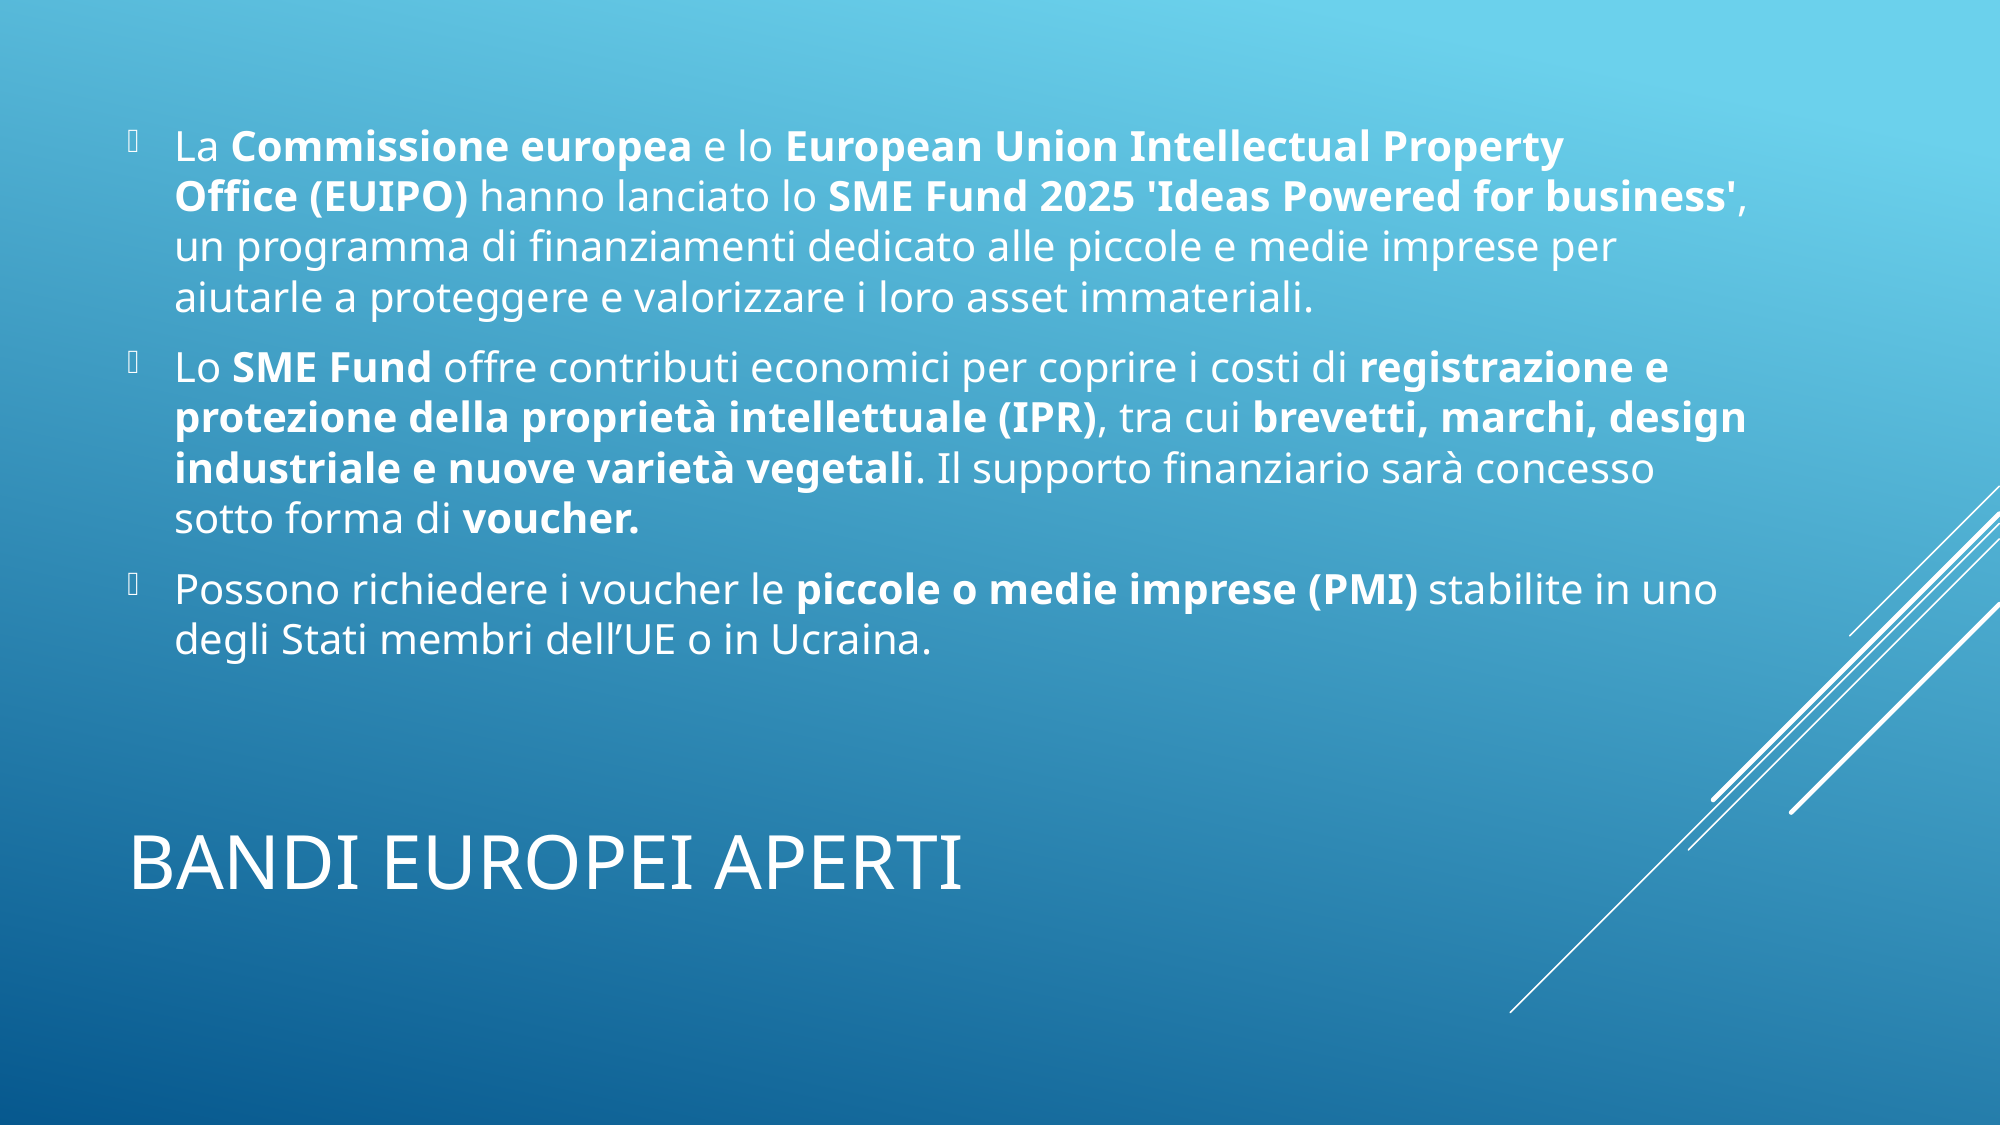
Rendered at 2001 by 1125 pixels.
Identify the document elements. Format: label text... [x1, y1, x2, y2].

title BANDI EUROPEI APERTI [112, 736, 1513, 984]
list La Commissione europea e lo European Union Intellectual Property Office (EUIPO) hanno lanciato lo SME Fund 2025 'Ideas Powered for business', un programma di finanziamenti dedicato alle piccole e medie imprese per aiutarle a proteggere e valorizzare i loro asset immateriali. Lo SME Fund offre contributi economici per coprire i costi di registrazione e protezione della proprietà intellettuale (IPR), tra cui brevetti, marchi, design industriale e nuove varietà vegetali. Il supporto finanziario sarà concesso sotto forma di voucher. Possono richiedere i voucher le piccole o medie imprese (PMI) stabilite in uno degli Stati membri dell’UE o in Ucraina. [112, 112, 1767, 706]
